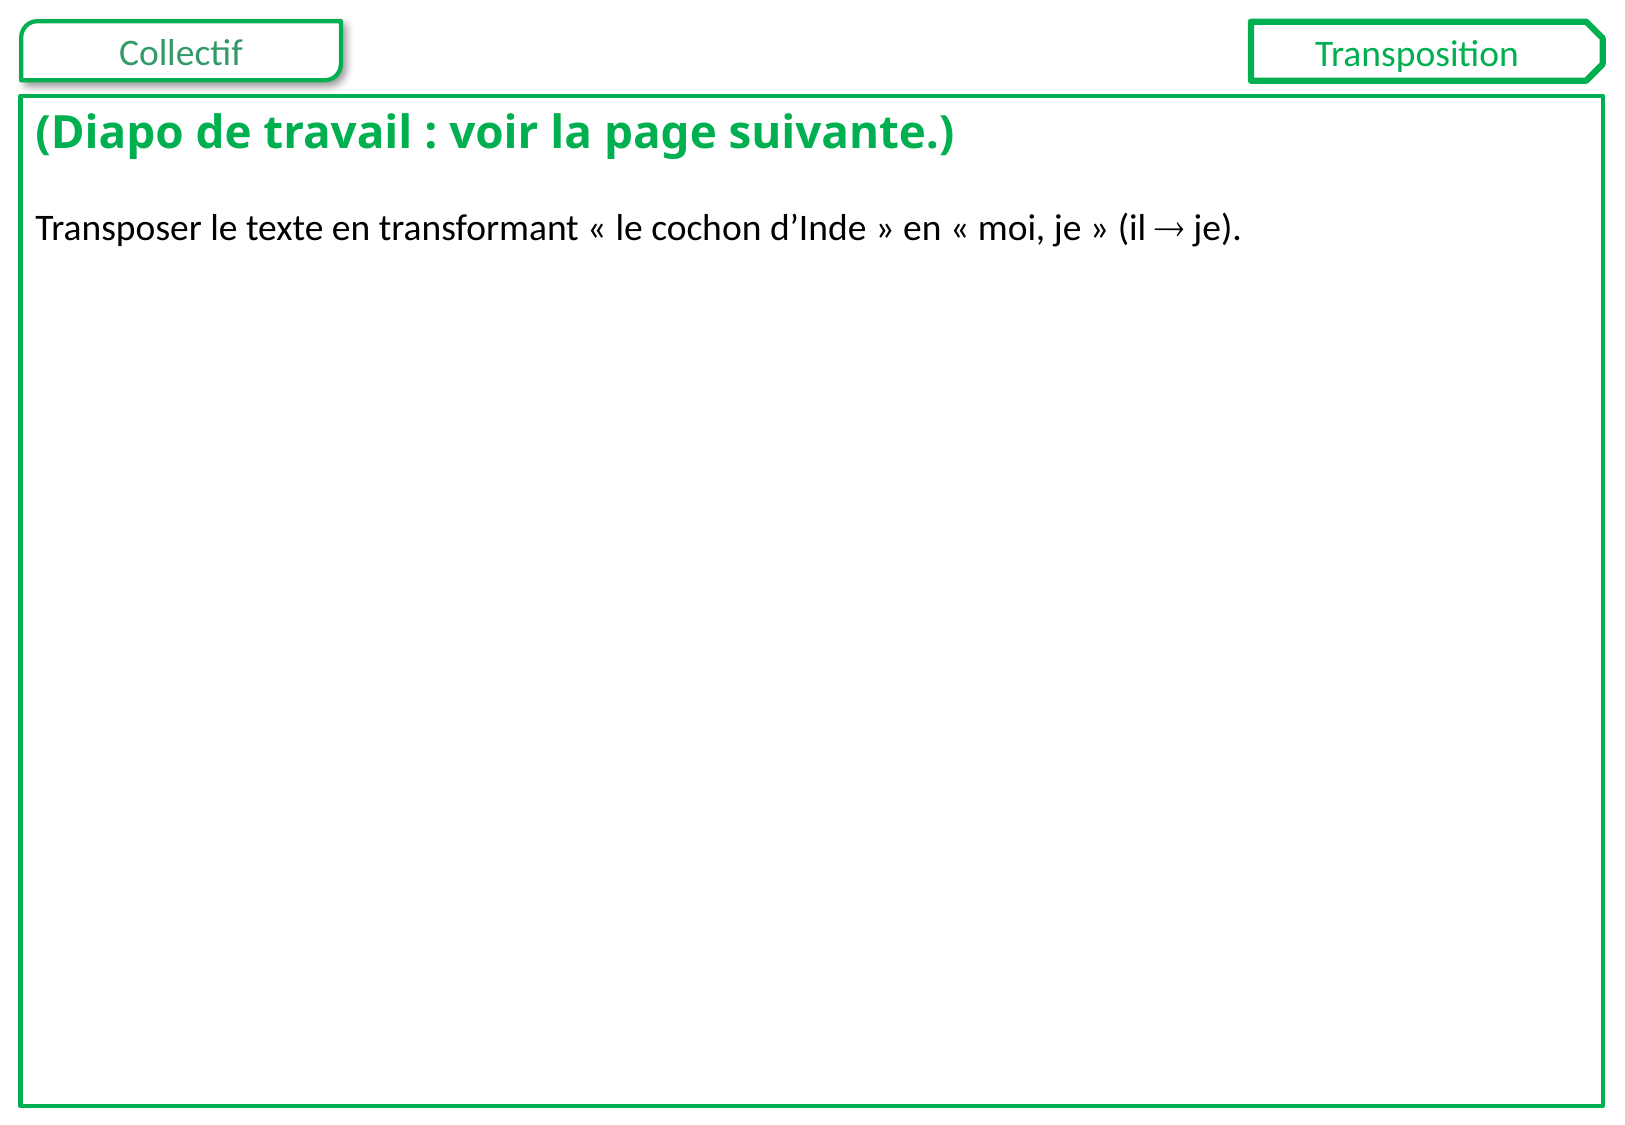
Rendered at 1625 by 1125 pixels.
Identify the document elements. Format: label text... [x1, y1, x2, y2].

list (Diapo de travail : voir la page suivante.) Transposer le texte en transformant « le cochon d’Inde » en « moi, je » (il  je). [18, 94, 1605, 1108]
list Transposition [1250, 21, 1584, 81]
